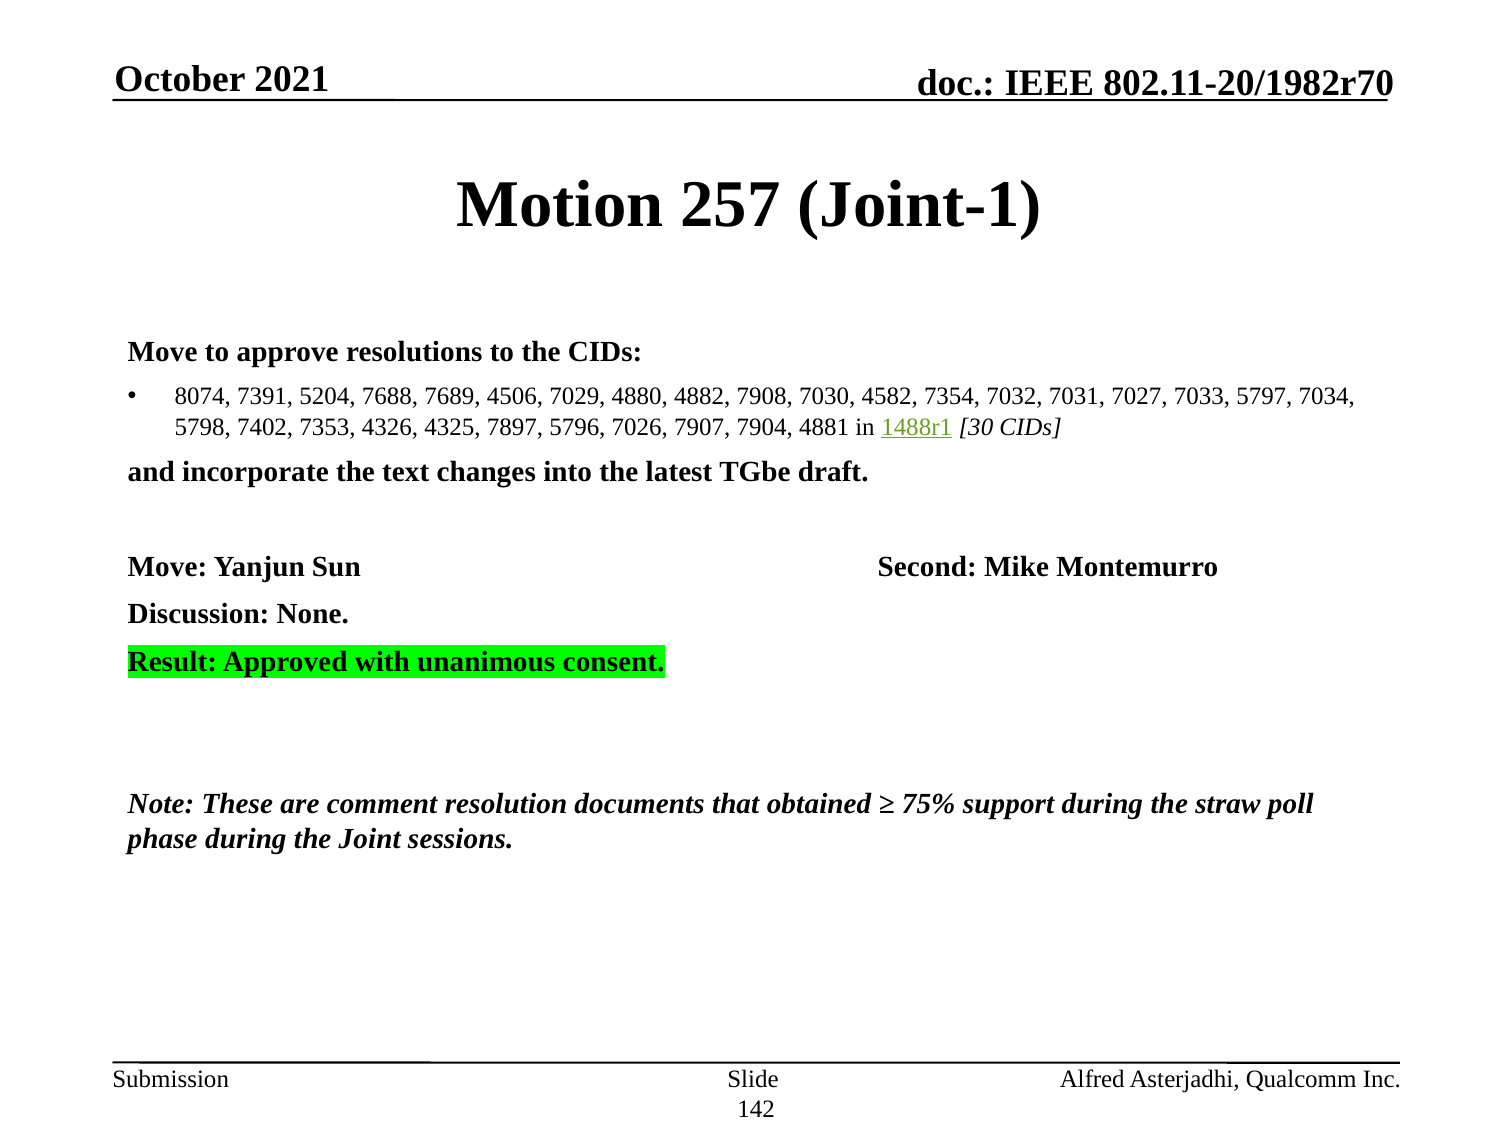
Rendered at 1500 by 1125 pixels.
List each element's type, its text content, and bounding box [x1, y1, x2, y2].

footer Alfred Asterjadhi, Qualcomm Inc. [878, 1061, 1402, 1093]
slide_number Slide 142 [712, 1061, 800, 1123]
list Move to approve resolutions to the CIDs: 8074, 7391, 5204, 7688, 7689, 4506, 7029, 4880, 4882, 7908, 7030, 4582, 7354, 7032, 7031, 7027, 7033, 5797, 7034, 5798, 7402, 7353, 4326, 4325, 7897, 5796, 7026, 7907, 7904, 4881 in 1488r1 [30 CIDs] and incorporate the text changes into the latest TGbe draft. Move: Yanjun Sun Second: Mike Montemurro Discussion: None. Result: Approved with unanimous consent. Note: These are comment resolution documents that obtained ≥ 75% support during the straw poll phase during the Joint sessions. [112, 324, 1388, 1063]
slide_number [114, 54, 423, 100]
title Motion 257 (Joint-1) [112, 112, 1388, 288]
